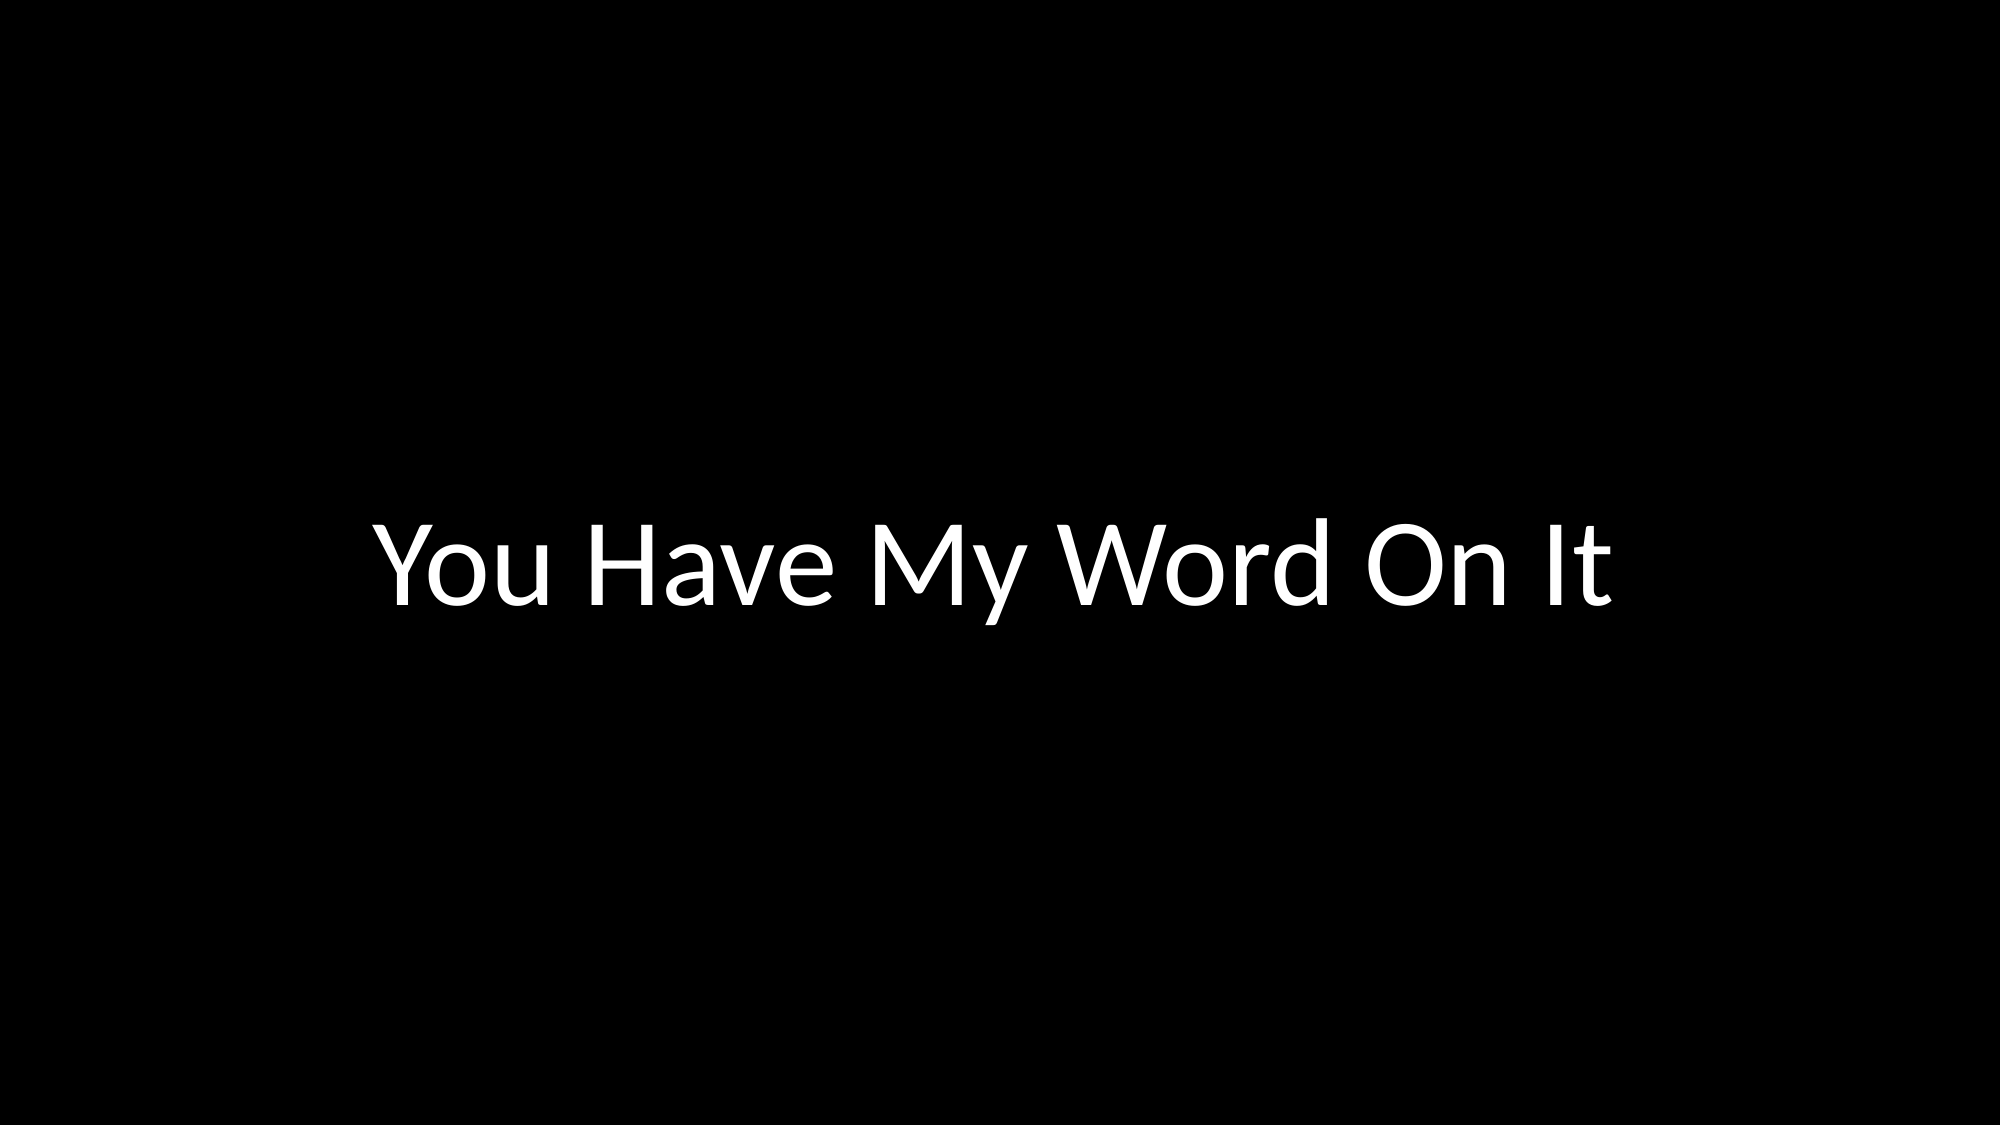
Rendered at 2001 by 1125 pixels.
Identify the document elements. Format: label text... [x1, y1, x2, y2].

list You Have My Word On It [131, 489, 1857, 827]
